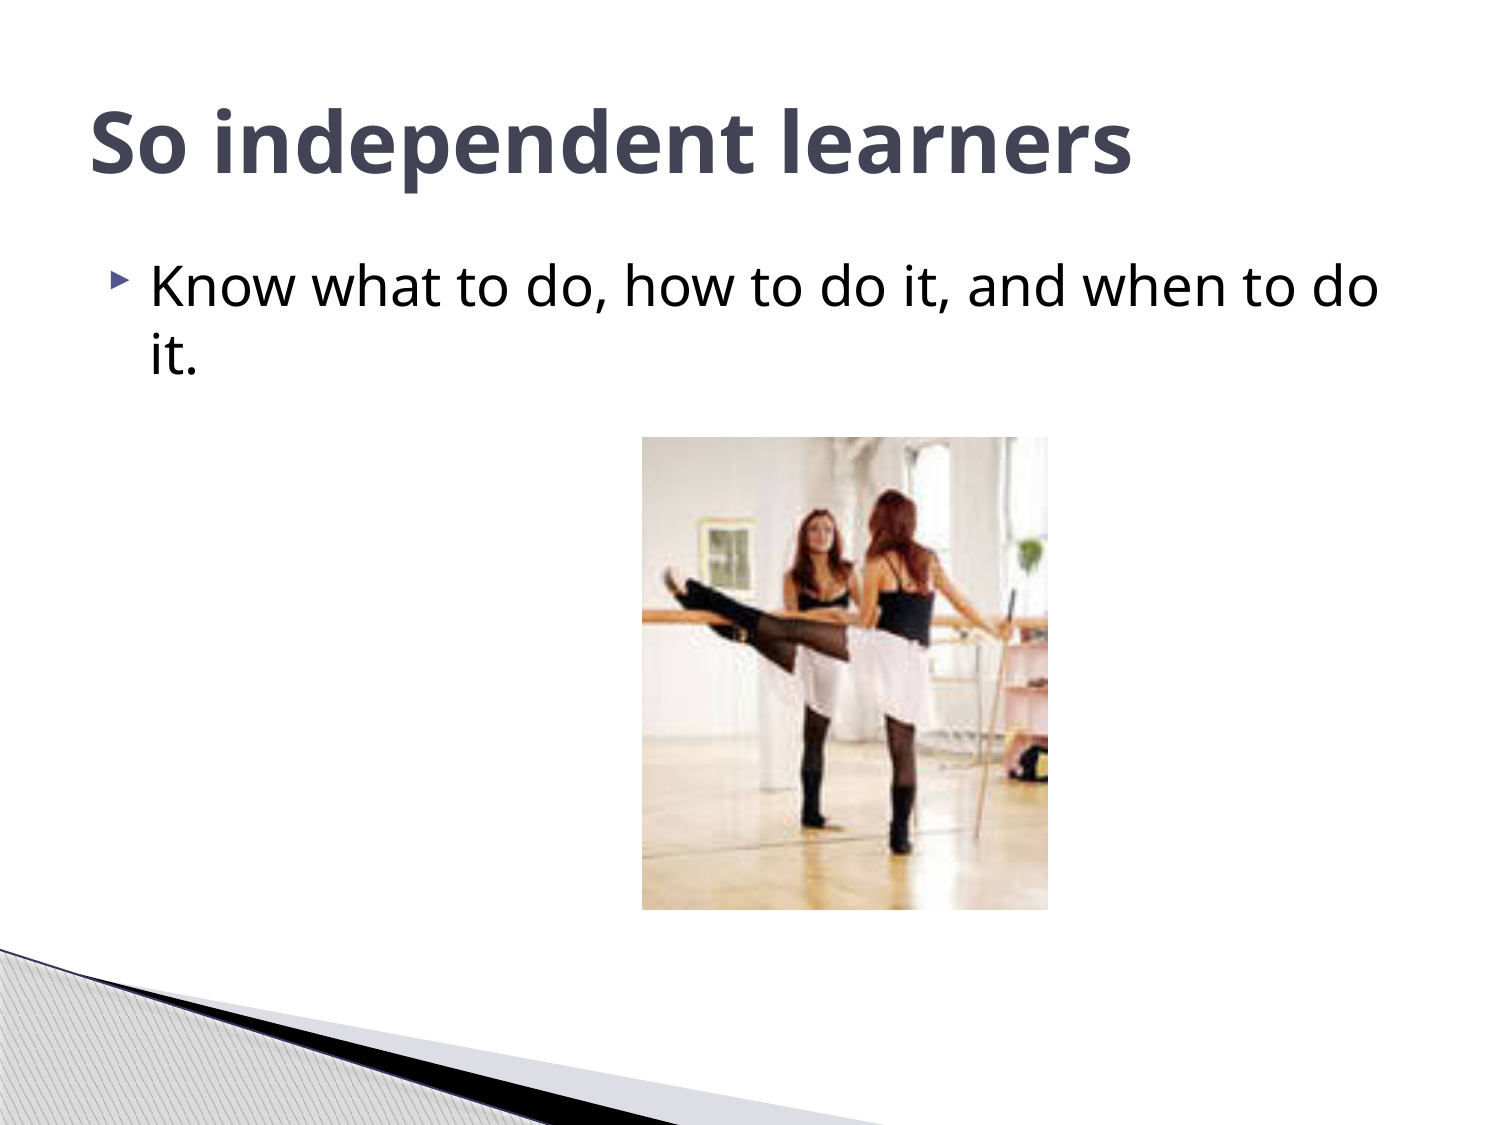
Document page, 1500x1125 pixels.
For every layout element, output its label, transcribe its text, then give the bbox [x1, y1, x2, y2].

list Know what to do, how to do it, and when to do it. [75, 243, 1425, 986]
picture [642, 437, 1048, 911]
title So independent learners [75, 45, 1425, 233]
